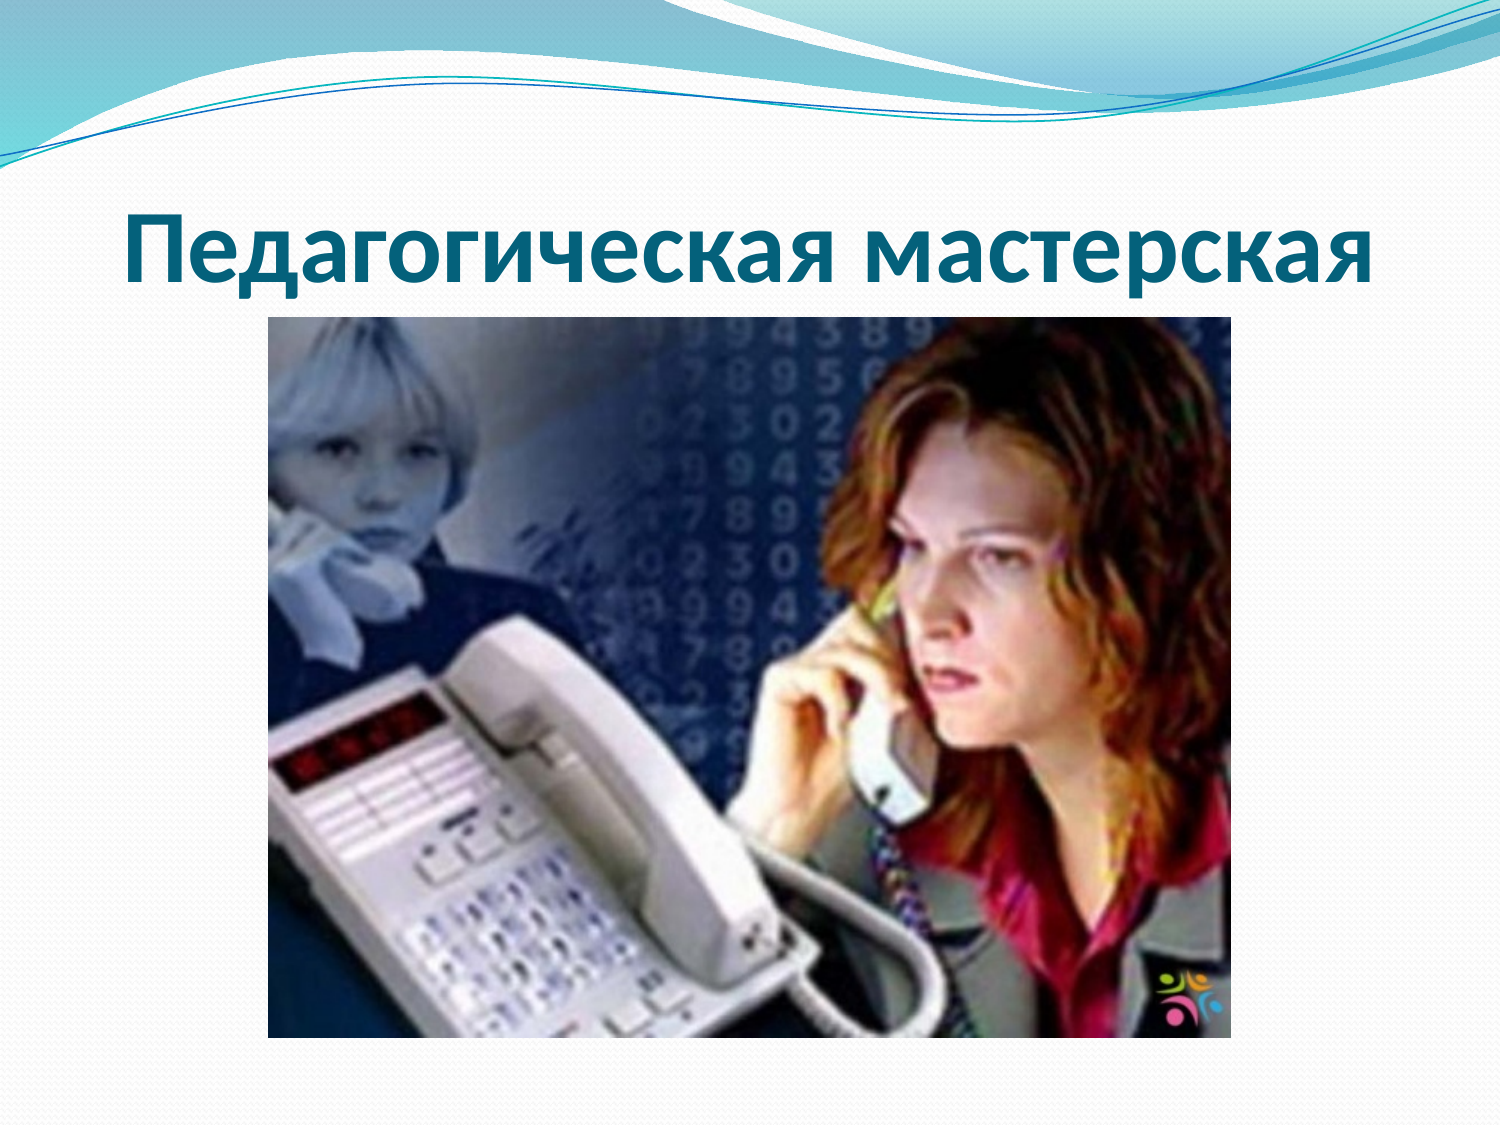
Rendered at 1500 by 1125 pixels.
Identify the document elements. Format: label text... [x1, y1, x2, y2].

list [268, 317, 1232, 1038]
title Педагогическая мастерская [75, 115, 1425, 303]
